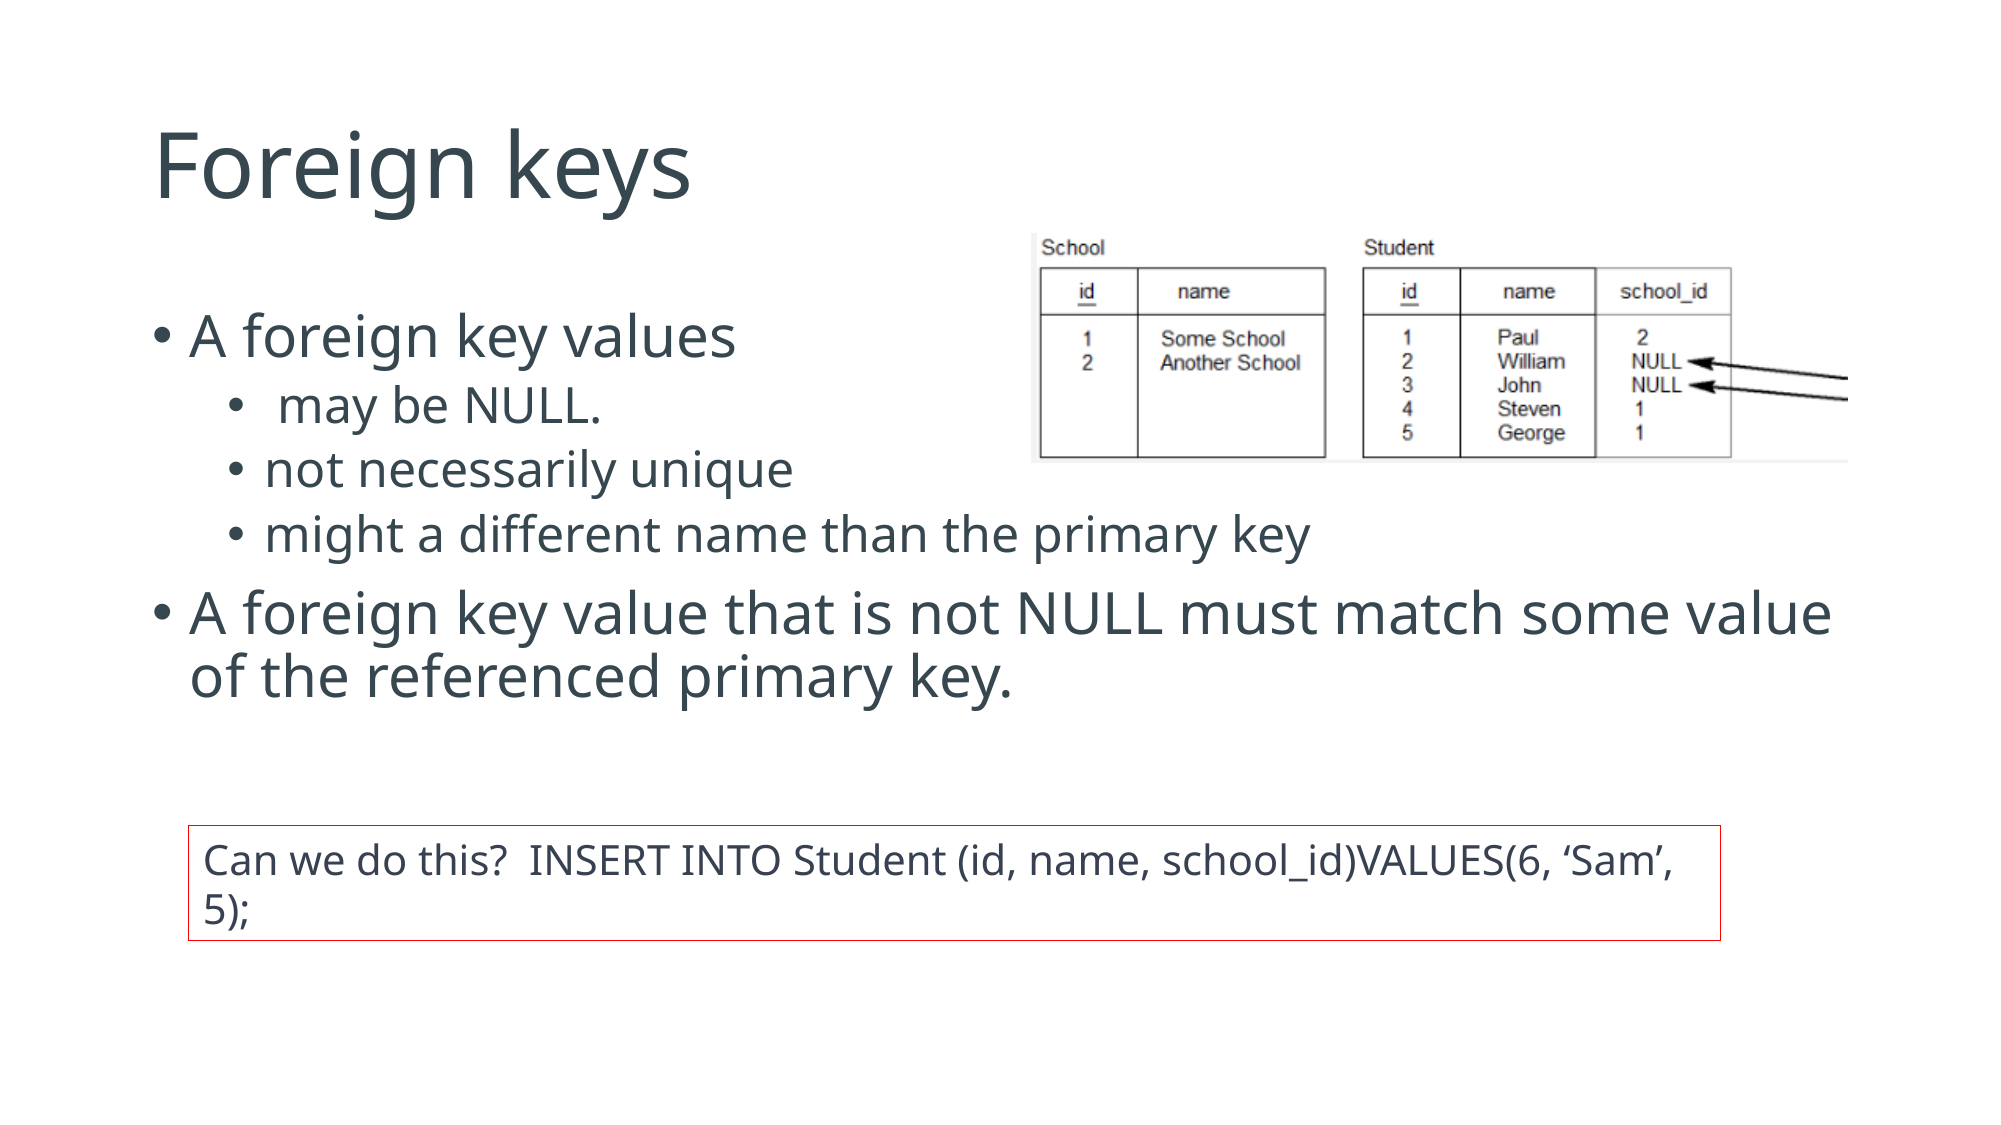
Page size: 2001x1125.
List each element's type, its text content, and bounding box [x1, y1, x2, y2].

list A foreign key values may be NULL. not necessarily unique might a different name than the primary key A foreign key value that is not NULL must match some value of the referenced primary key. [137, 299, 1863, 1014]
title Foreign keys [137, 59, 1863, 278]
text_box Can we do this? INSERT INTO Student (id, name, school_id)VALUES(6, ‘Sam’, 5); [188, 825, 1721, 941]
picture [1031, 233, 1848, 463]
